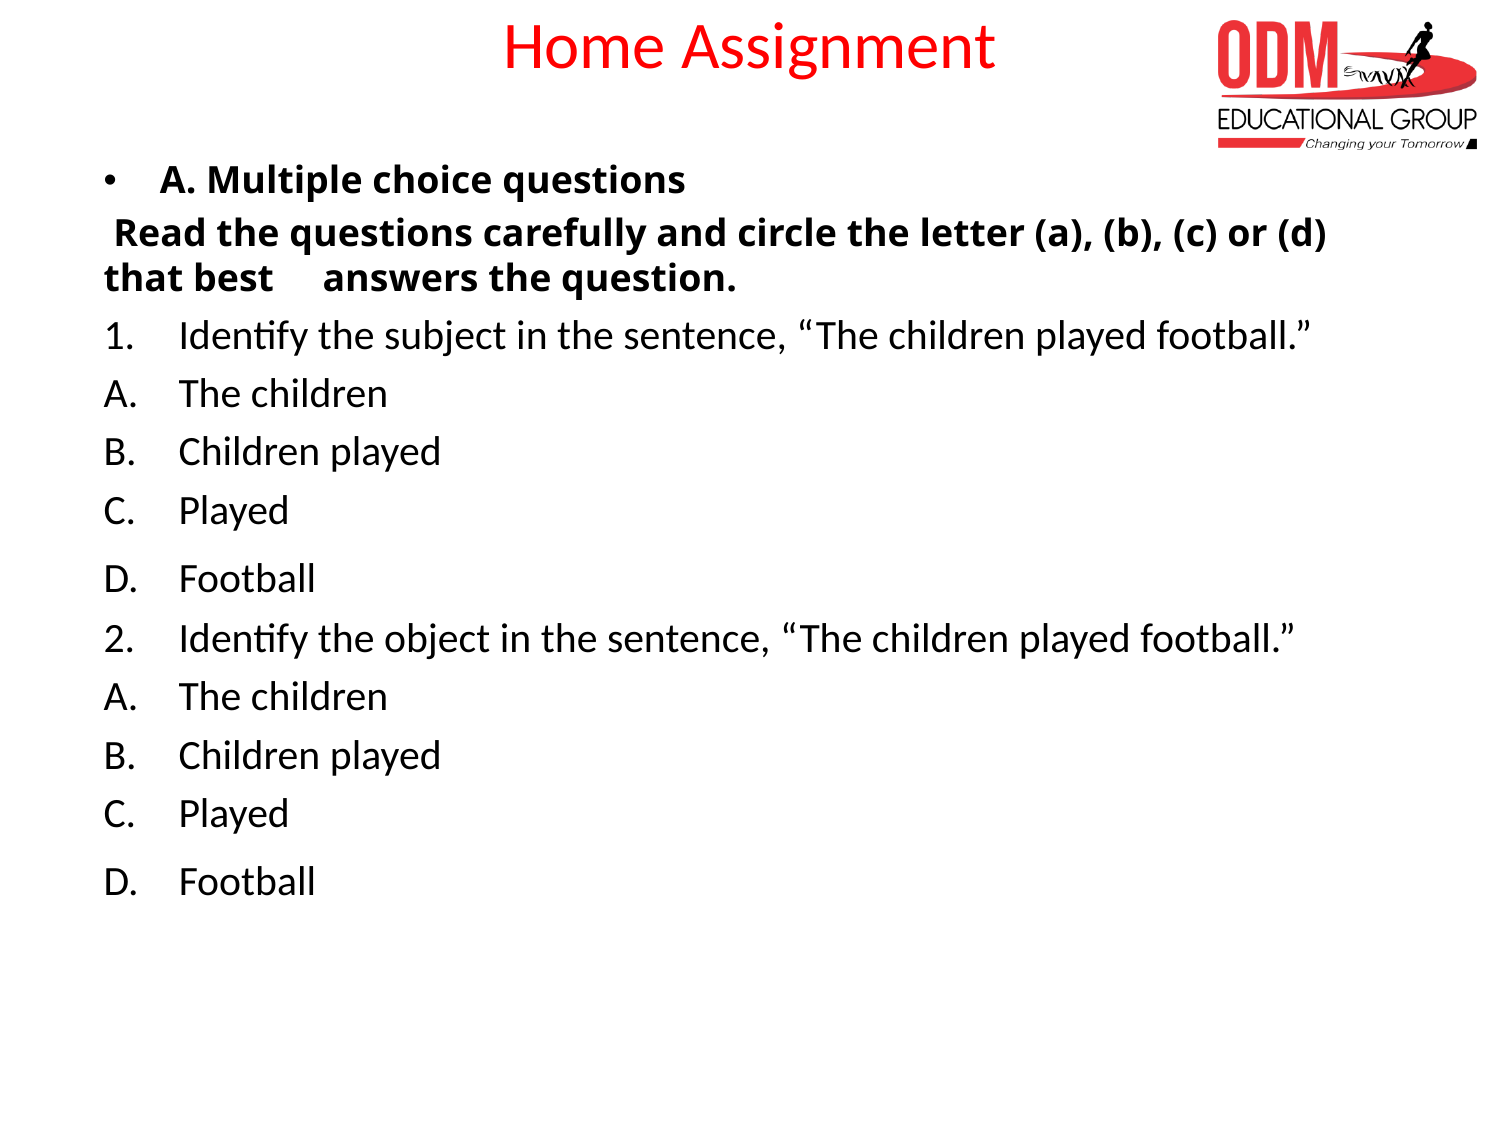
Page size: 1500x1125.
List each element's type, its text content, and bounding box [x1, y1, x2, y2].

picture [1217, 20, 1478, 150]
list A. Multiple choice questions Read the questions carefully and circle the letter (a), (b), (c) or (d) that best answers the question. Identify the subject in the sentence, “The children played football.” The children Children played Played Football Identify the object in the sentence, “The children played football.” The children Children played Played Football [88, 149, 1357, 976]
title Home Assignment [75, 0, 1425, 136]
